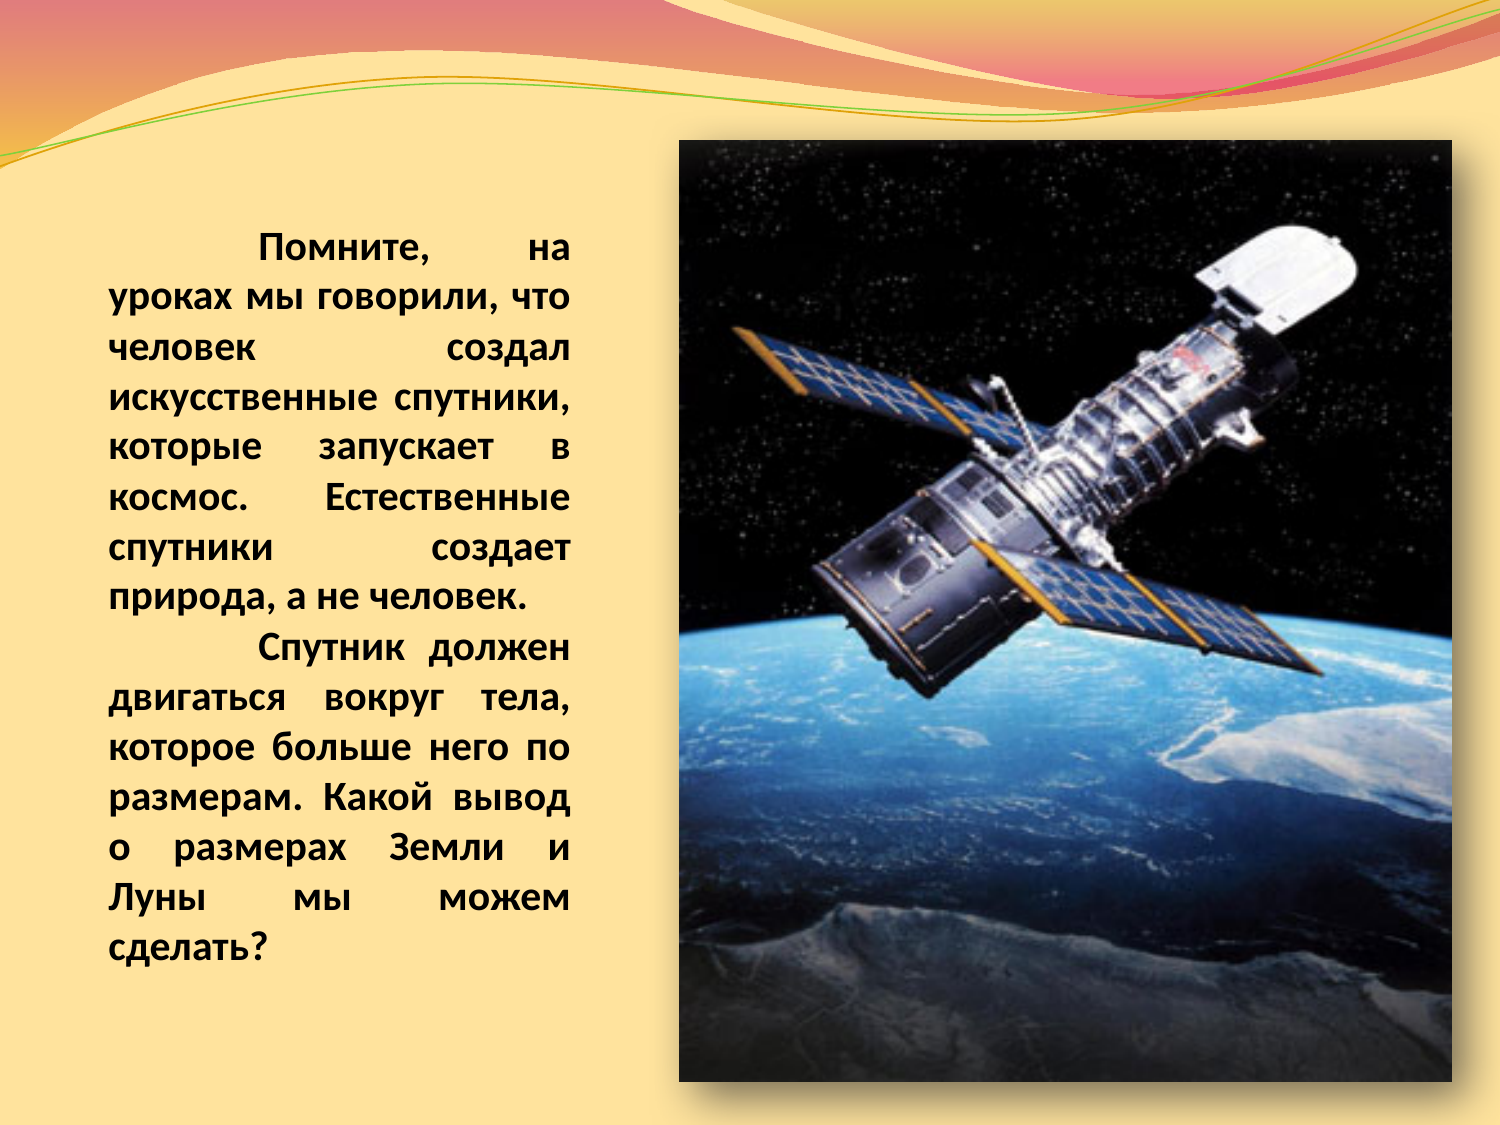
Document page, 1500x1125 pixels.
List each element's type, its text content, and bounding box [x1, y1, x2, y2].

picture [679, 140, 1452, 1083]
text_box Помните, на уроках мы говорили, что человек создал искусственные спутники, которые запускает в космос. Естественные спутники создает природа, а не человек. Спутник должен двигаться вокруг тела, которое больше него по размерам. Какой вывод о размерах Земли и Луны мы можем сделать? [93, 210, 586, 1026]
